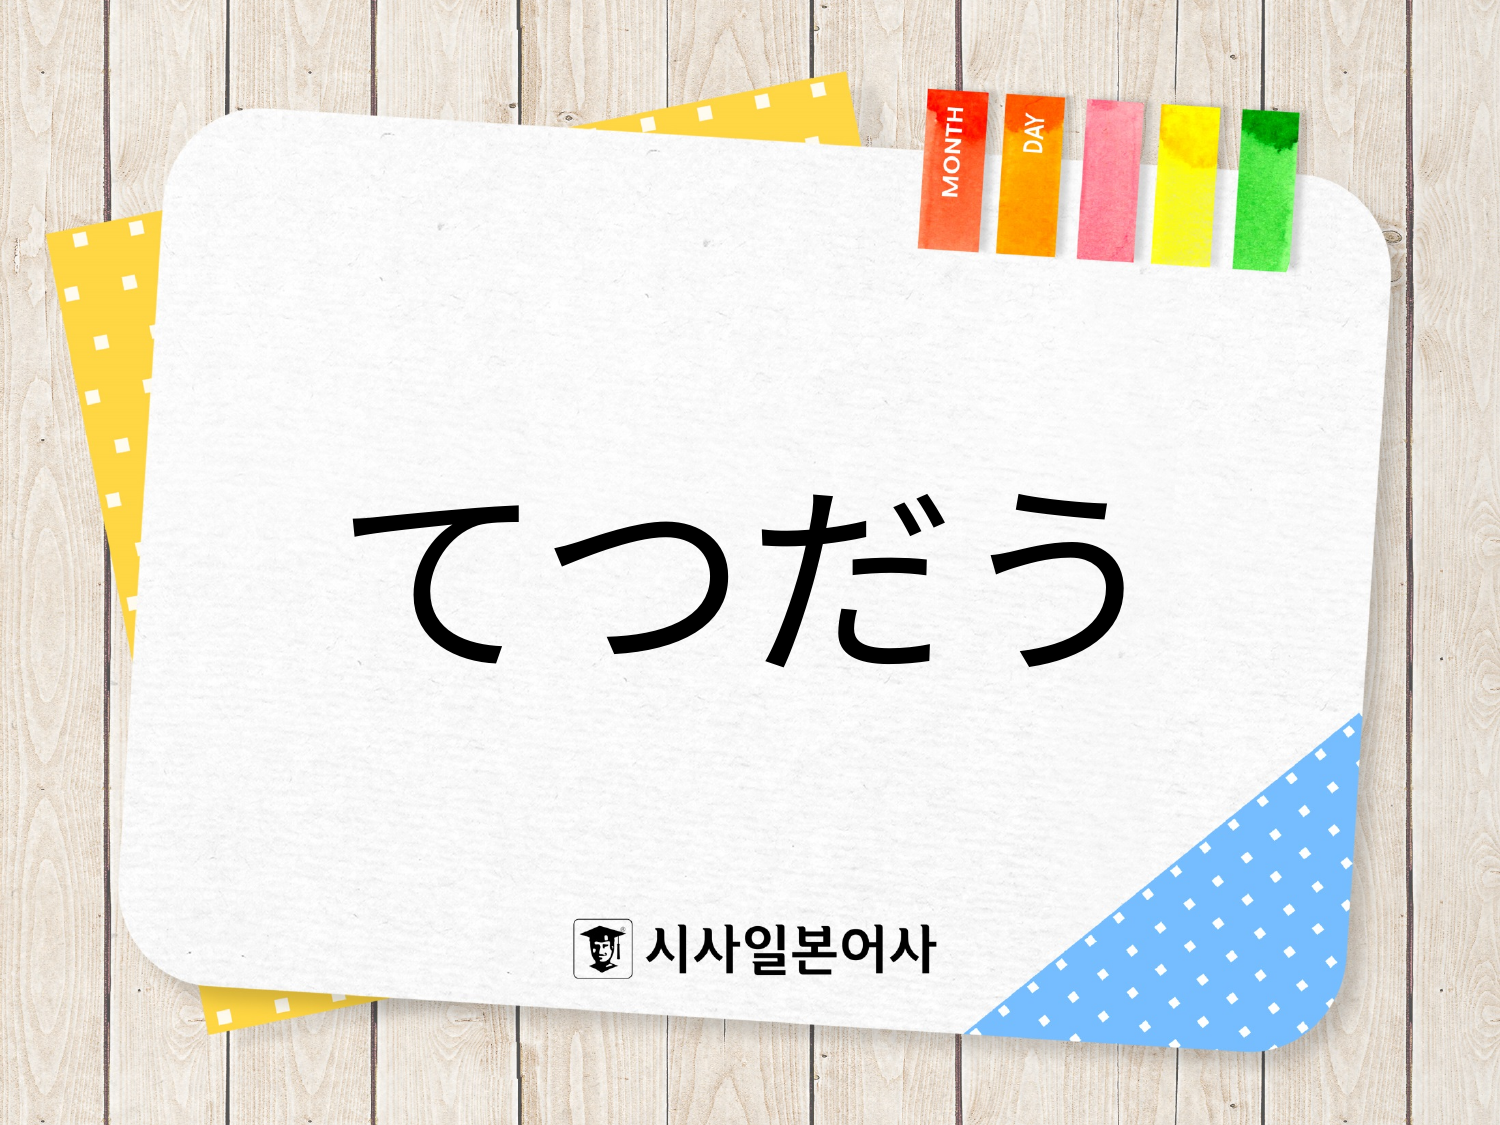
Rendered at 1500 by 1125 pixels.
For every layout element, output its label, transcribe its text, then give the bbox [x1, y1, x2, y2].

picture [0, 0, 1500, 1125]
title てつだう [75, 338, 1425, 811]
